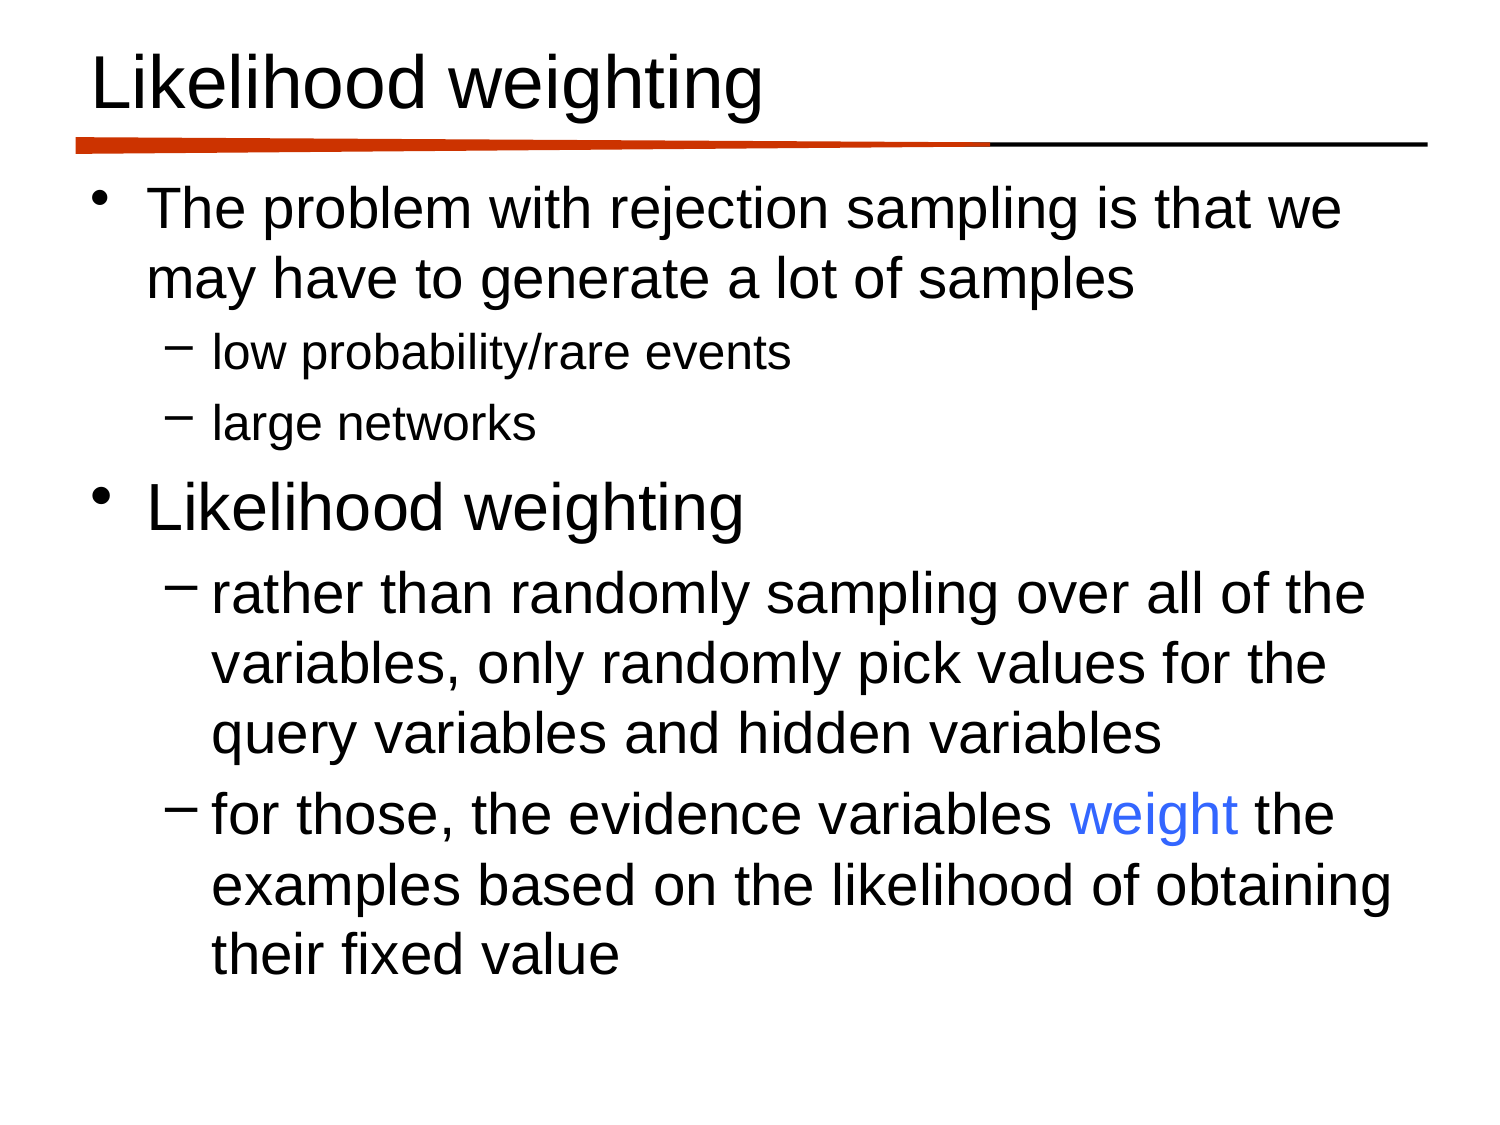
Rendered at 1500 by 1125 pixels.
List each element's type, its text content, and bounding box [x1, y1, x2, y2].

title Likelihood weighting [74, 24, 1426, 133]
list The problem with rejection sampling is that we may have to generate a lot of samples low probability/rare events large networks Likelihood weighting rather than randomly sampling over all of the variables, only randomly pick values for the query variables and hidden variables for those, the evidence variables weight the examples based on the likelihood of obtaining their fixed value [74, 162, 1426, 1006]
